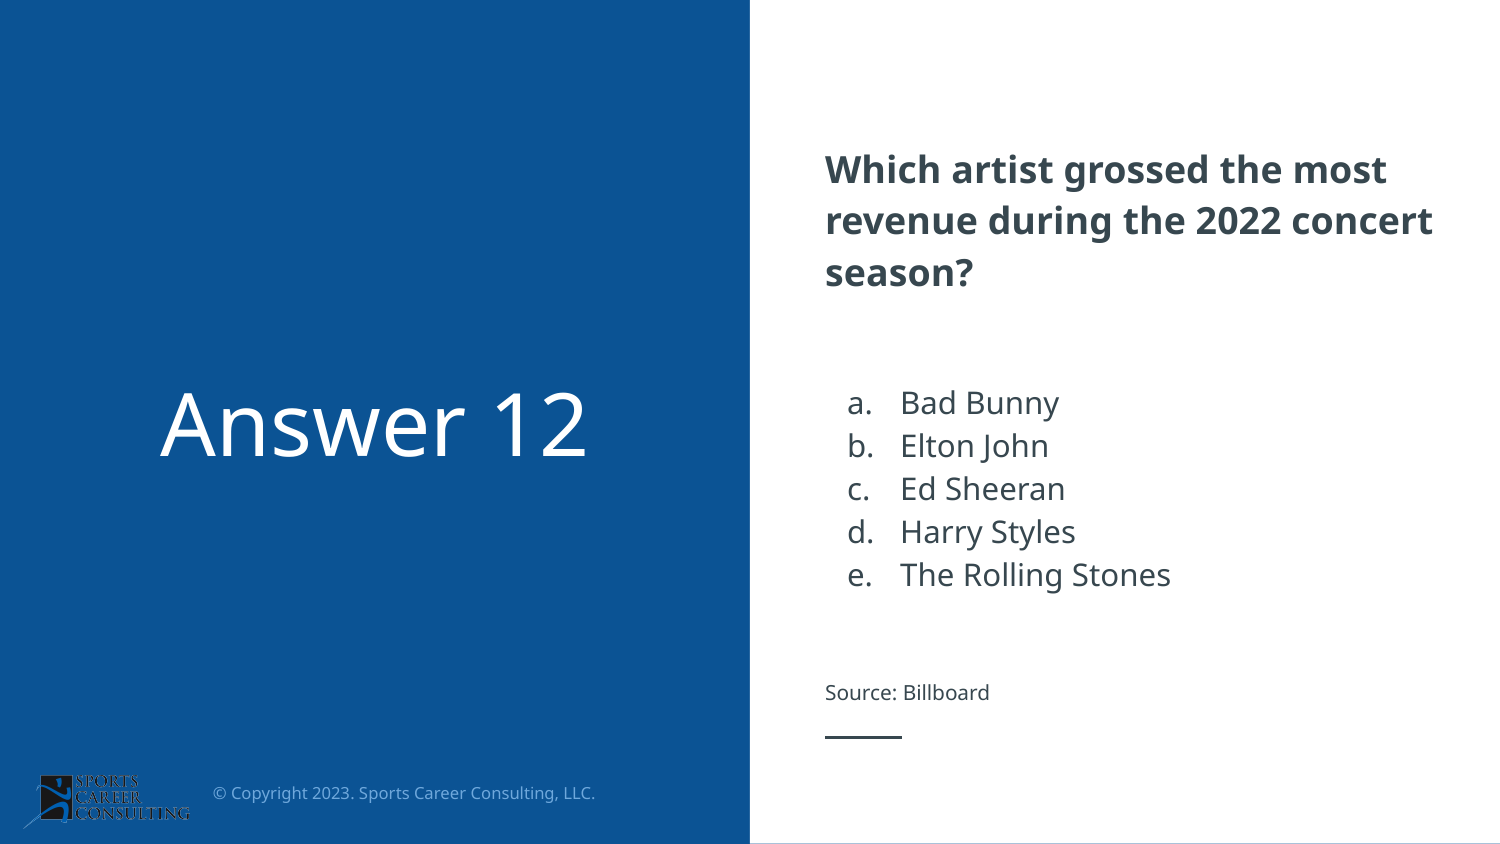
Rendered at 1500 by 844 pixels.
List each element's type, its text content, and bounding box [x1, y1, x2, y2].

picture [22, 774, 190, 829]
list Which artist grossed the most revenue during the 2022 concert season? Bad Bunny Elton John Ed Sheeran Harry Styles The Rolling Stones Source: Billboard [810, 118, 1455, 725]
title Answer 12 [43, 298, 708, 546]
text_box © Copyright 2023. Sports Career Consulting, LLC. [197, 767, 750, 838]
